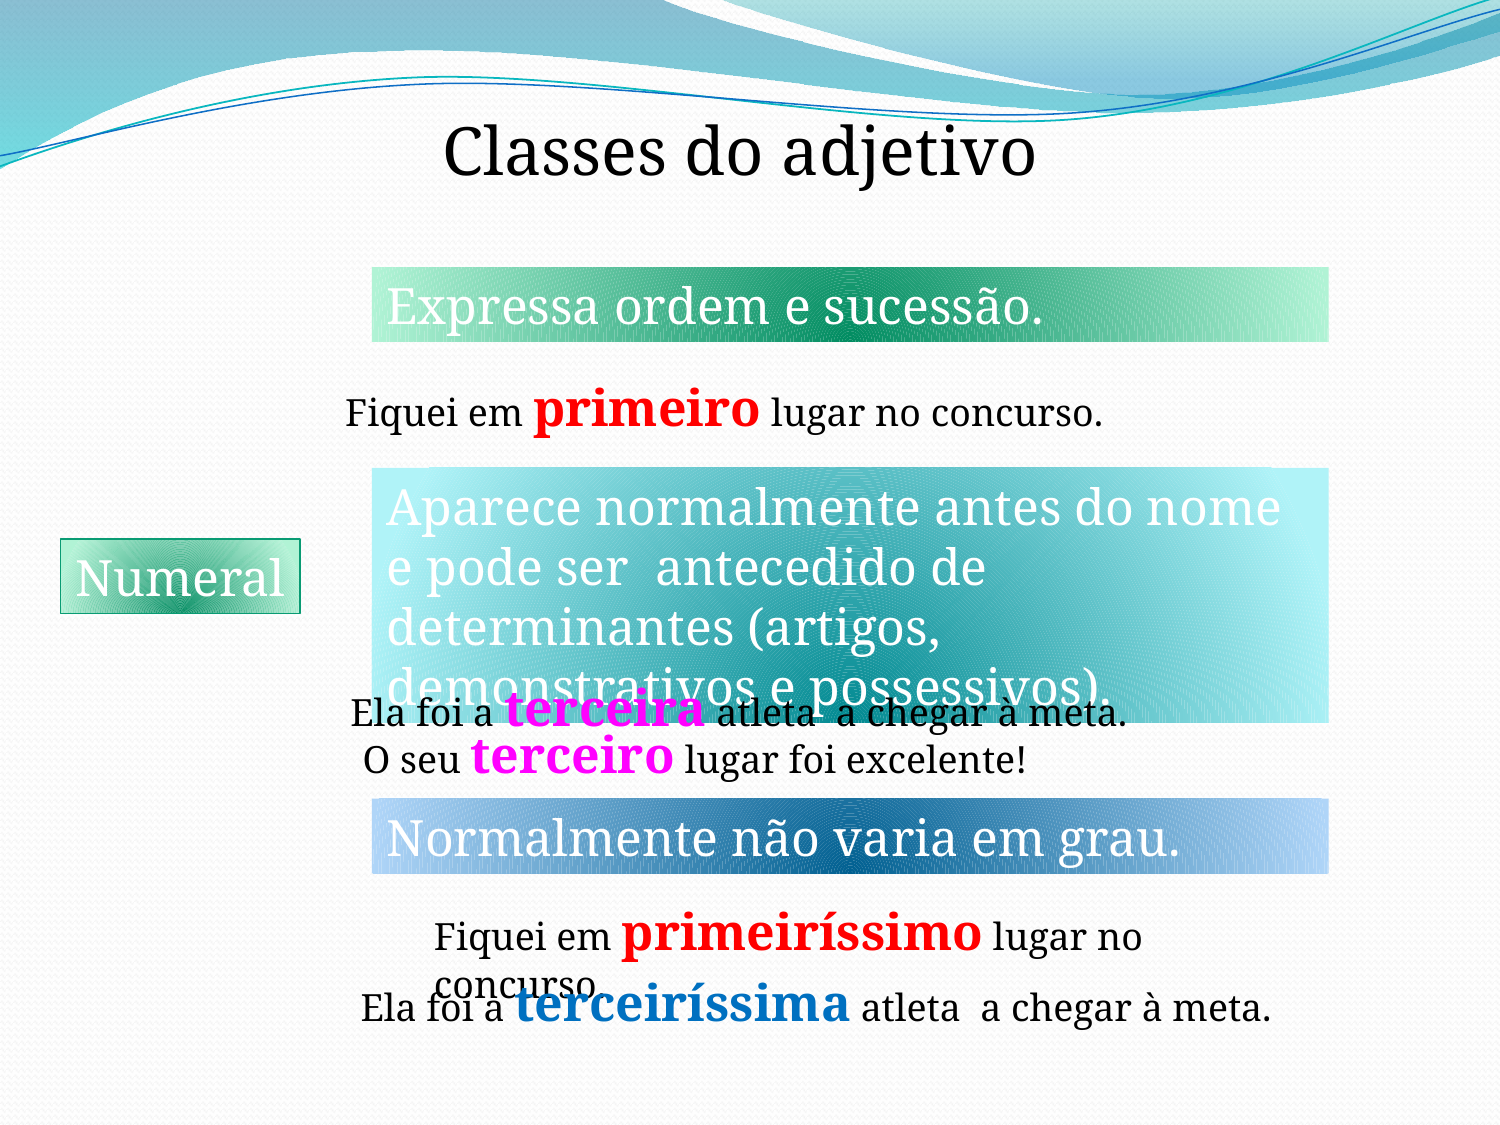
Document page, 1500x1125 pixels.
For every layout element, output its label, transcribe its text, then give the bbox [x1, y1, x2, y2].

text_box Fiquei em primeiro lugar no concurso. [330, 368, 1119, 444]
text_box Ela foi a terceira atleta a chegar à meta. [335, 668, 1153, 744]
text_box Expressa ordem e sucessão. [371, 267, 1329, 342]
text_box Classes do adjetivo [428, 101, 1053, 197]
text_box Fiquei em primeiríssimo lugar no concurso. [419, 893, 1317, 1013]
text_box Normalmente não varia em grau. [371, 798, 1329, 874]
text_box Aparece normalmente antes do nome e pode ser antecedido de determinantes (artigos, demonstrativos e possessivos). [371, 467, 1329, 723]
text_box O seu terceiro lugar foi excelente! [347, 715, 1053, 791]
text_box Ela foi a terceiríssima atleta a chegar à meta. [345, 964, 1297, 1039]
text_box Numeral [60, 538, 301, 614]
